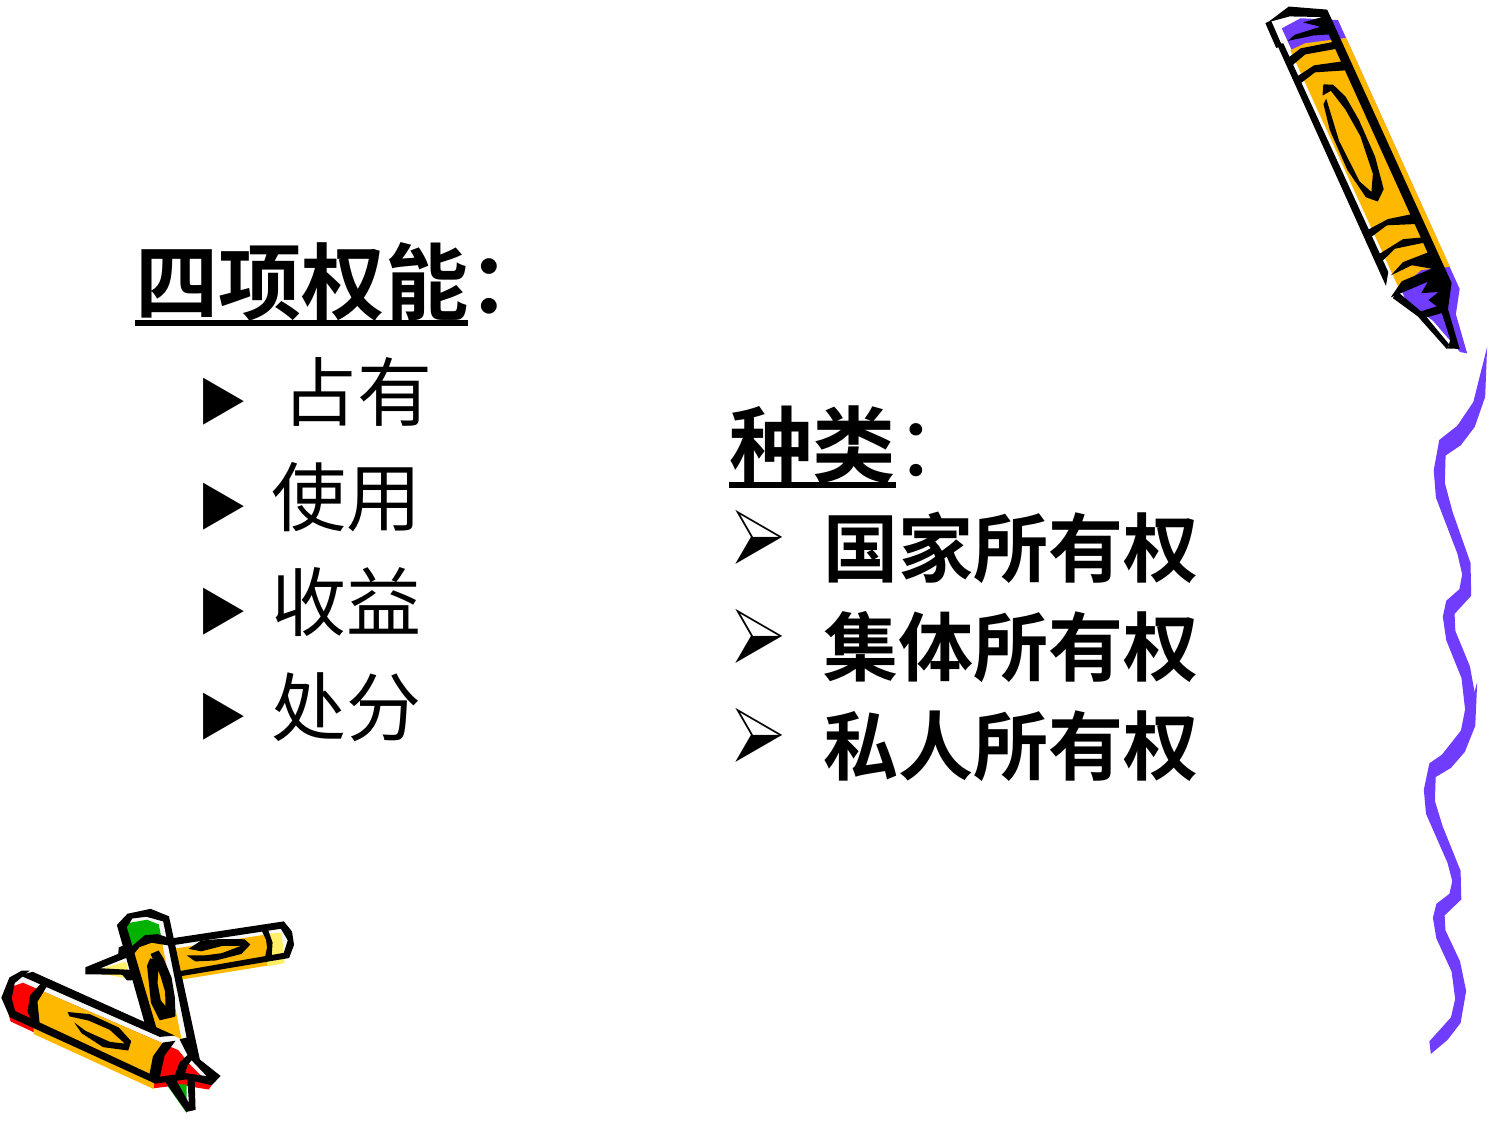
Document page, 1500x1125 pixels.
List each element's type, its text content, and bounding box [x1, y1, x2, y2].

title 四项权能： [76, 198, 611, 339]
text_box 种类： 国家所有权 集体所有权 私人所有权 [714, 385, 1394, 797]
list ▶ 占有 ▶ 使用 ▶ 收益 ▶ 处分 [182, 337, 507, 813]
